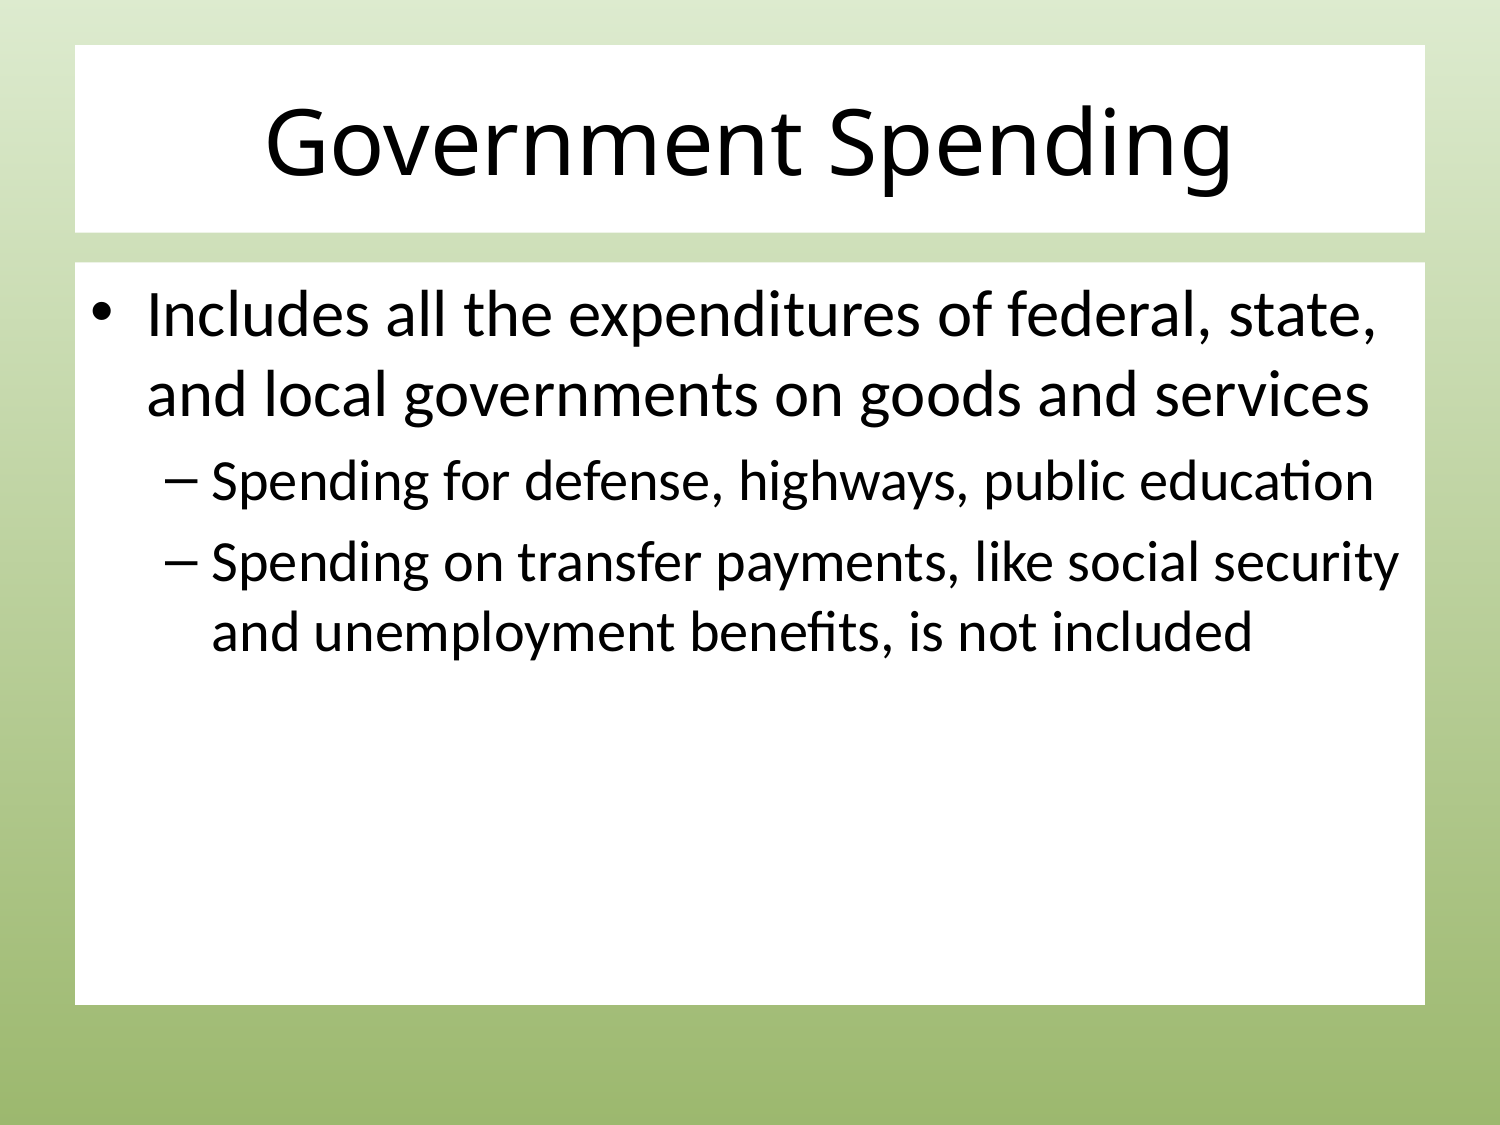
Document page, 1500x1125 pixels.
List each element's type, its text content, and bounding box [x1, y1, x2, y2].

title Government Spending [75, 45, 1425, 233]
list Includes all the expenditures of federal, state, and local governments on goods and services Spending for defense, highways, public education Spending on transfer payments, like social security and unemployment benefits, is not included [75, 262, 1425, 1005]
